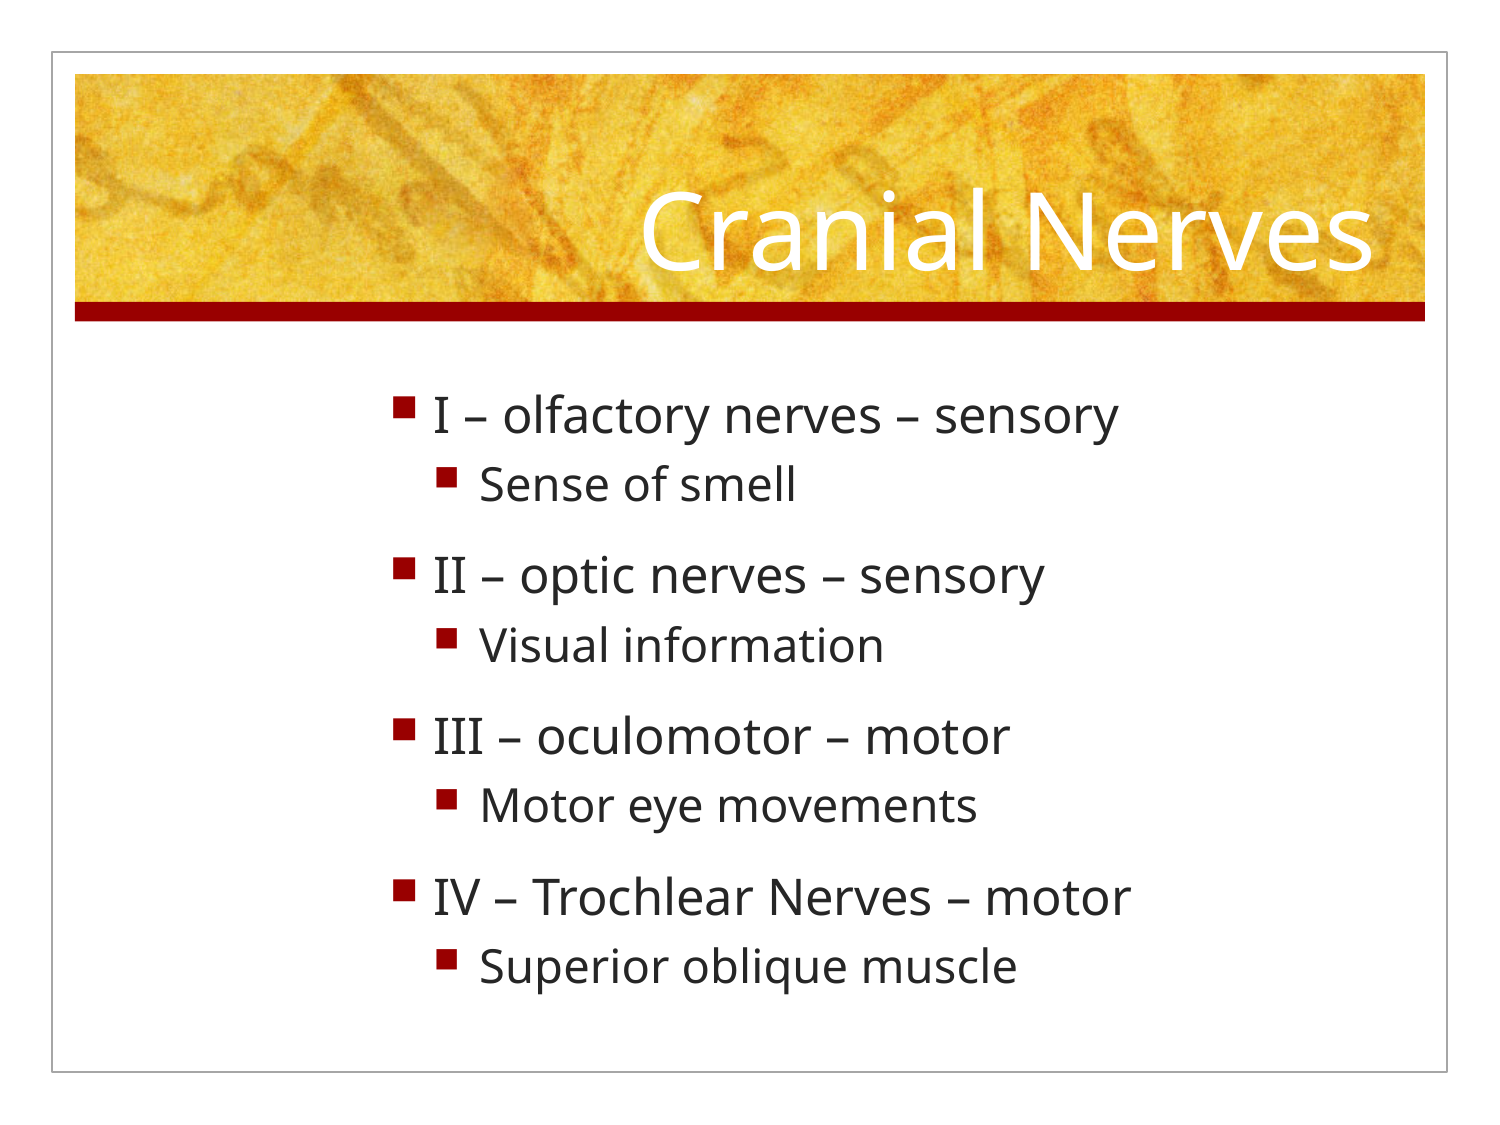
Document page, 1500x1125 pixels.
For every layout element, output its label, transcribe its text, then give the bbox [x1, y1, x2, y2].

title Cranial Nerves [108, 74, 1392, 292]
picture [75, 74, 1425, 301]
list I – olfactory nerves – sensory Sense of smell II – optic nerves – sensory Visual information III – oculomotor – motor Motor eye movements IV – Trochlear Nerves – motor Superior oblique muscle [375, 375, 1392, 1005]
